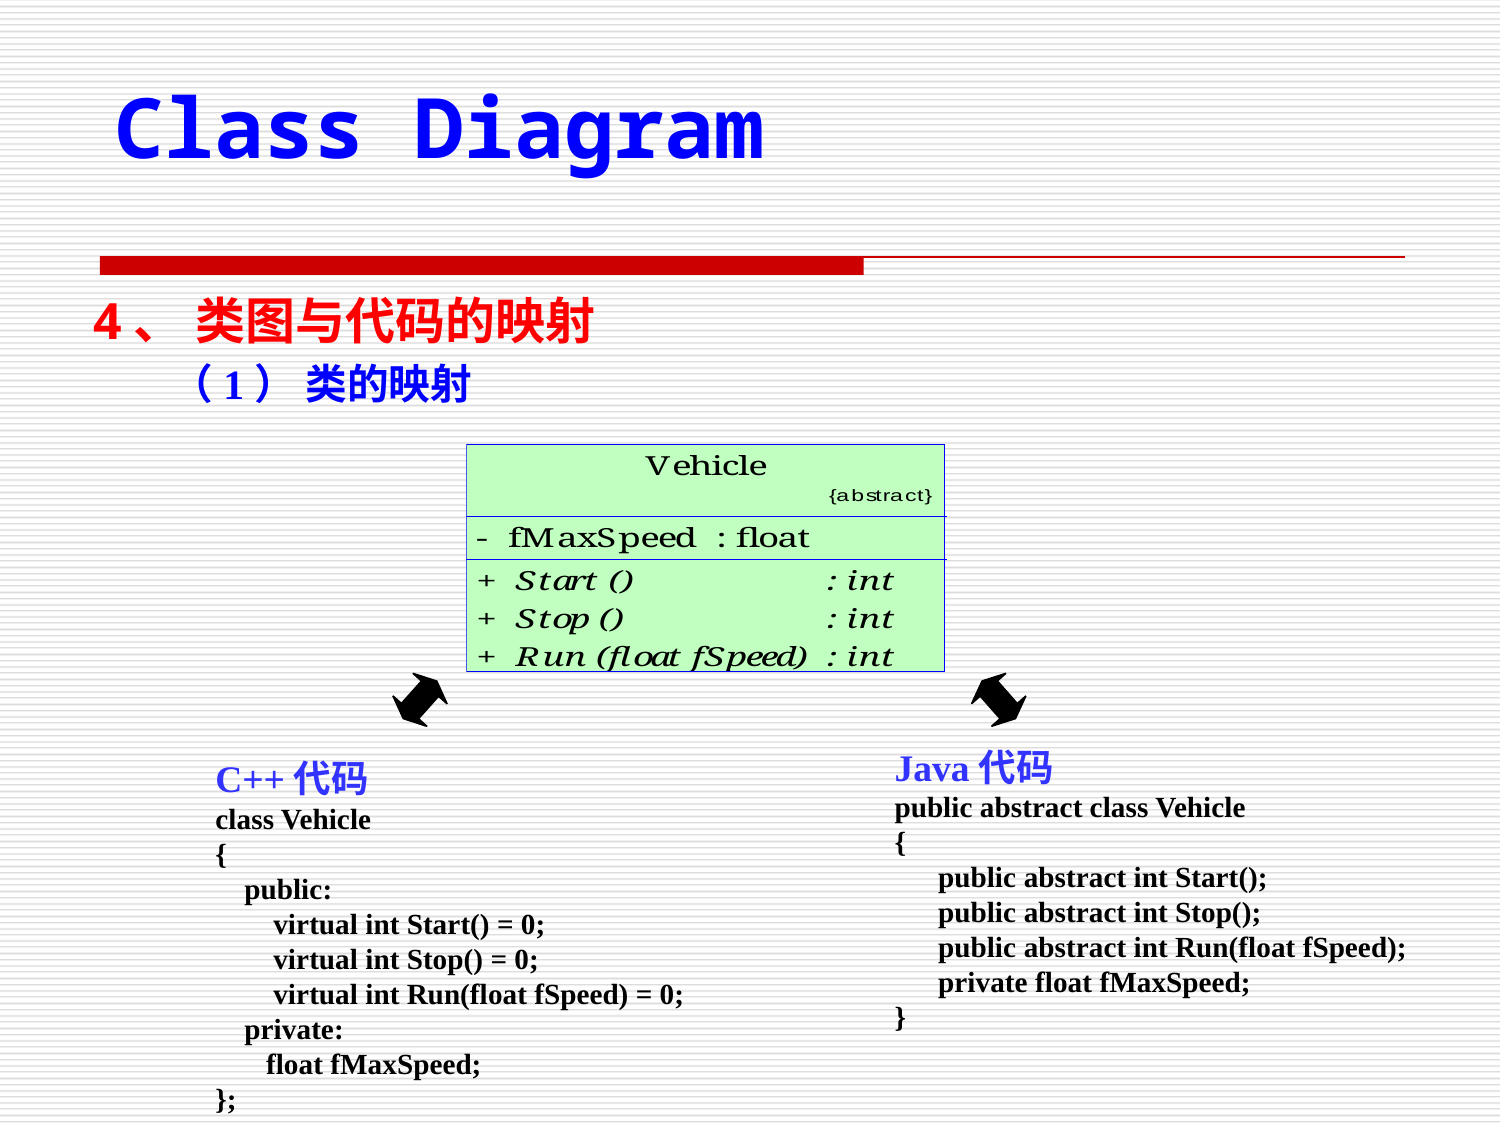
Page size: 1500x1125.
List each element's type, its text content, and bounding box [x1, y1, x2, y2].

picture [0, 0, 1500, 1125]
text_box C++代码 class Vehicle { public: virtual int Start() = 0; virtual int Stop() = 0; virtual int Run(float fSpeed) = 0; private: float fMaxSpeed; }; [200, 747, 709, 1123]
text_box Class Diagram [100, 67, 1134, 183]
text_box 4、 类图与代码的映射 （1） 类的映射 [92, 289, 1268, 504]
text_box [392, 673, 448, 727]
text_box Java代码 public abstract class Vehicle { public abstract int Start(); public abstract int Stop(); public abstract int Run(float fSpeed); private float fMaxSpeed; } [879, 736, 1471, 1041]
text_box [971, 673, 1026, 727]
